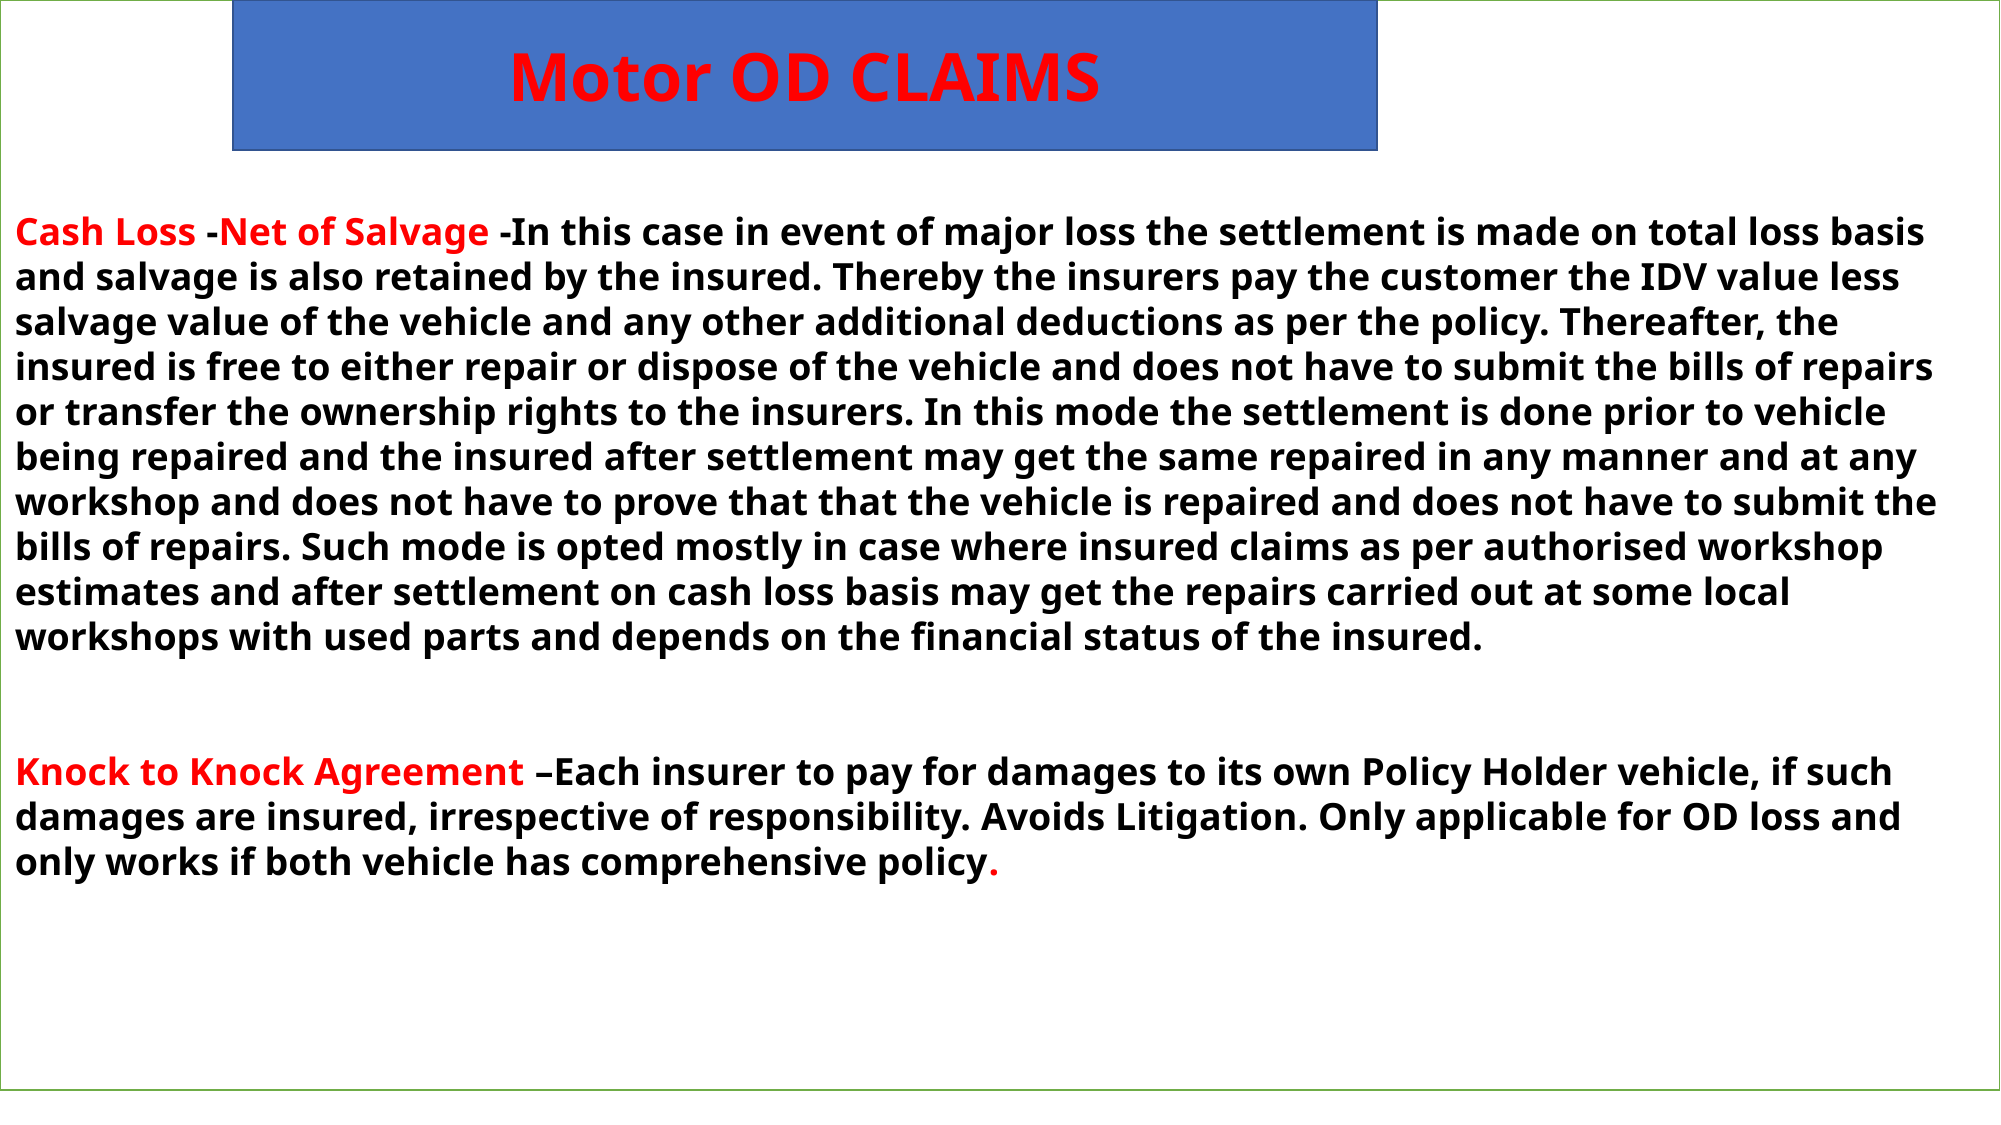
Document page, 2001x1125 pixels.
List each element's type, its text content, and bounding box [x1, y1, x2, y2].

text_box Cash Loss -Net of Salvage -In this case in event of major loss the settlement is made on total loss basis and salvage is also retained by the insured. Thereby the insurers pay the customer the IDV value less salvage value of the vehicle and any other additional deductions as per the policy. Thereafter, the insured is free to either repair or dispose of the vehicle and does not have to submit the bills of repairs or transfer the ownership rights to the insurers. In this mode the settlement is done prior to vehicle being repaired and the insured after settlement may get the same repaired in any manner and at any workshop and does not have to prove that that the vehicle is repaired and does not have to submit the bills of repairs. Such mode is opted mostly in case where insured claims as per authorised workshop estimates and after settlement on cash loss basis may get the repairs carried out at some local workshops with used parts and depends on the financial status of the insured. Knock to Knock Agreement –Each insurer to pay for damages to its own Policy Holder vehicle, if such damages are insured, irrespective of responsibility. Avoids Litigation. Only applicable for OD loss and only works if both vehicle has comprehensive policy. [0, 0, 2000, 1091]
text_box Motor OD CLAIMS [232, 0, 1378, 151]
